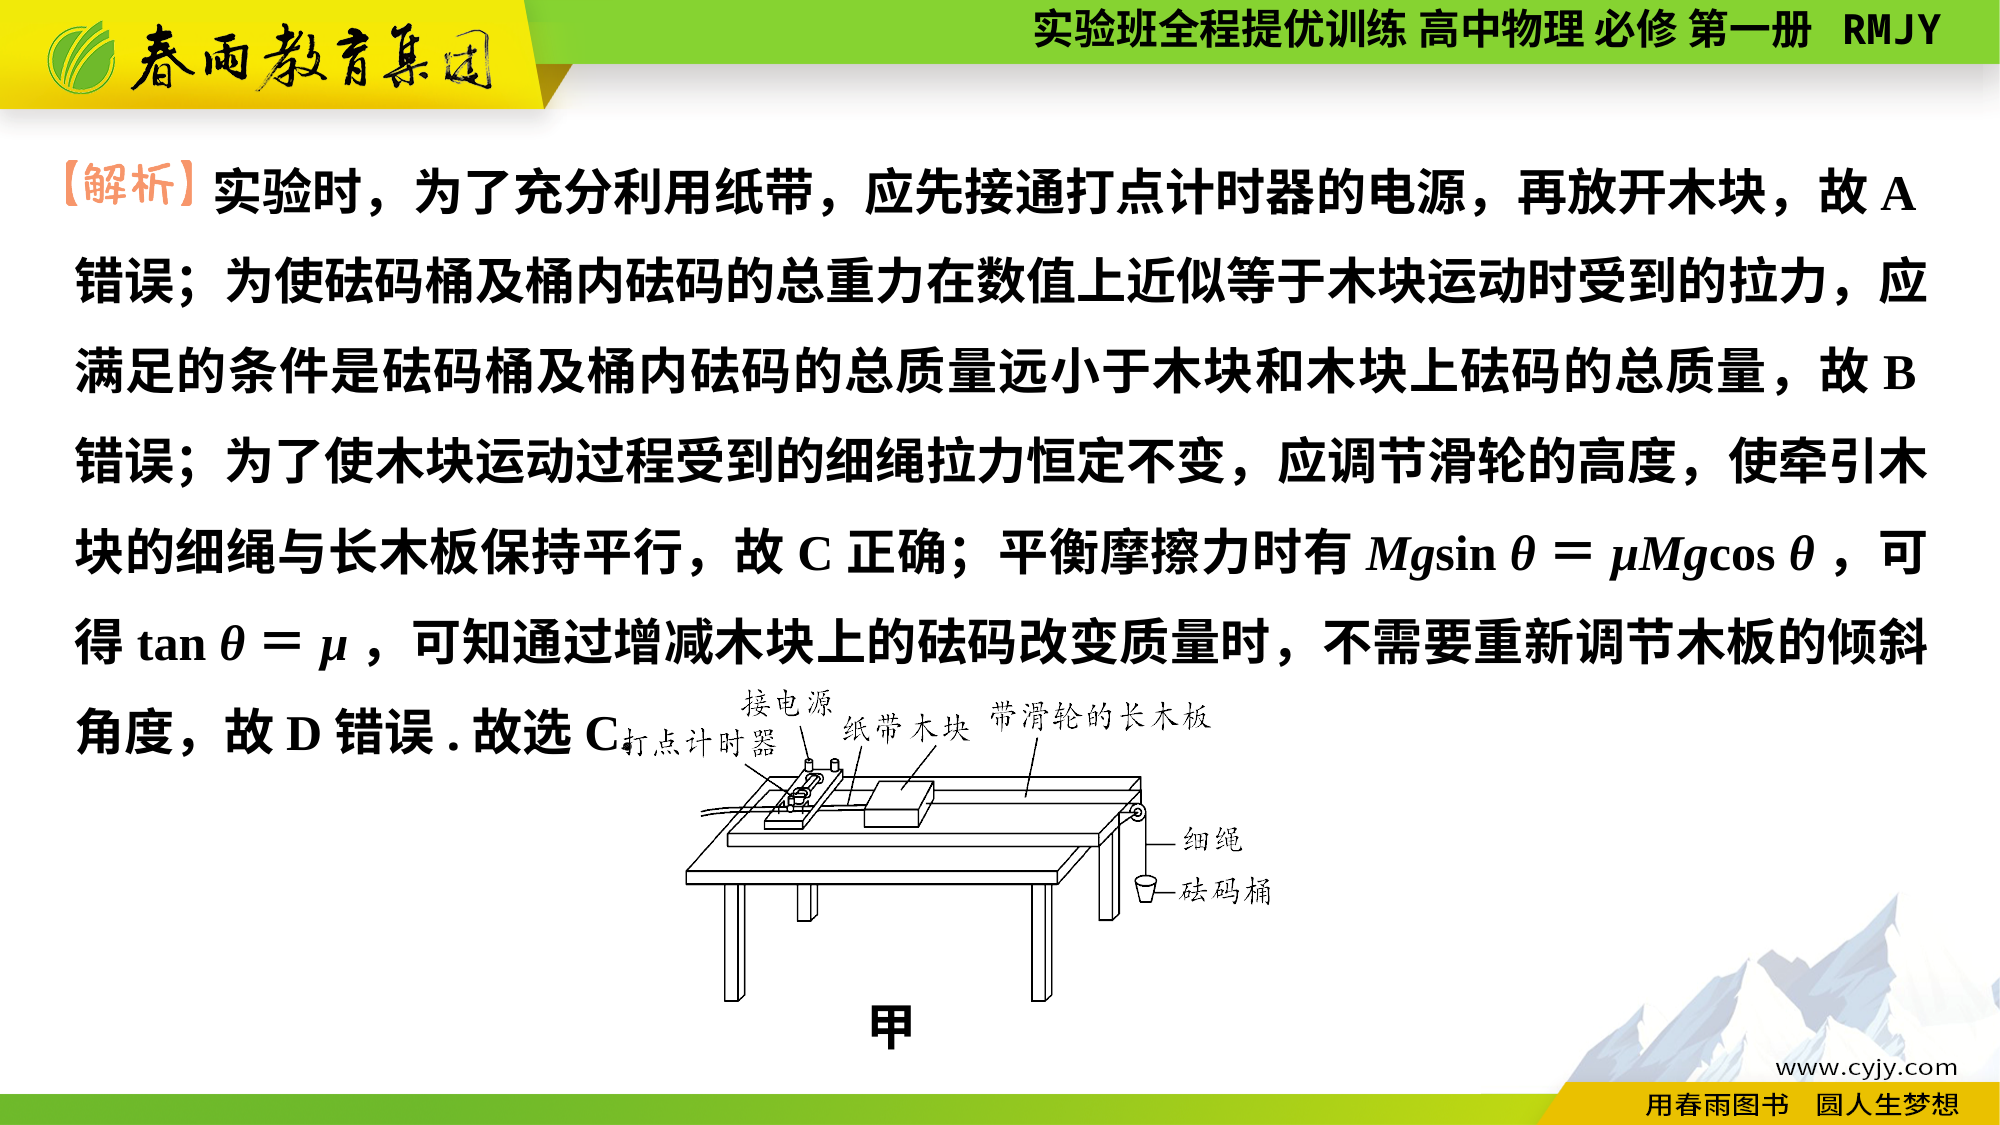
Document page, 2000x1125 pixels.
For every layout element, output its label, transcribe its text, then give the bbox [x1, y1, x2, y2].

picture [0, 0, 2000, 1125]
list 实验时，为了充分利用纸带，应先接通打点计时器的电源，再放开木块，故A错误；为使砝码桶及桶内砝码的总重力在数值上近似等于木块运动时受到的拉力，应满足的条件是砝码桶及桶内砝码的总质量远小于木块和木块上砝码的总质量，故B错误；为了使木块运动过程受到的细绳拉力恒定不变，应调节滑轮的高度，使牵引木块的细绳与长木板保持平行，故C正确；平衡摩擦力时有Mgsin θ＝μMgcos θ，可得tan θ＝μ，可知通过增减木块上的砝码改变质量时，不需要重新调节木板的倾斜角度，故D错误.故选C. [59, 122, 1944, 774]
text_box 甲 [851, 1010, 932, 1063]
